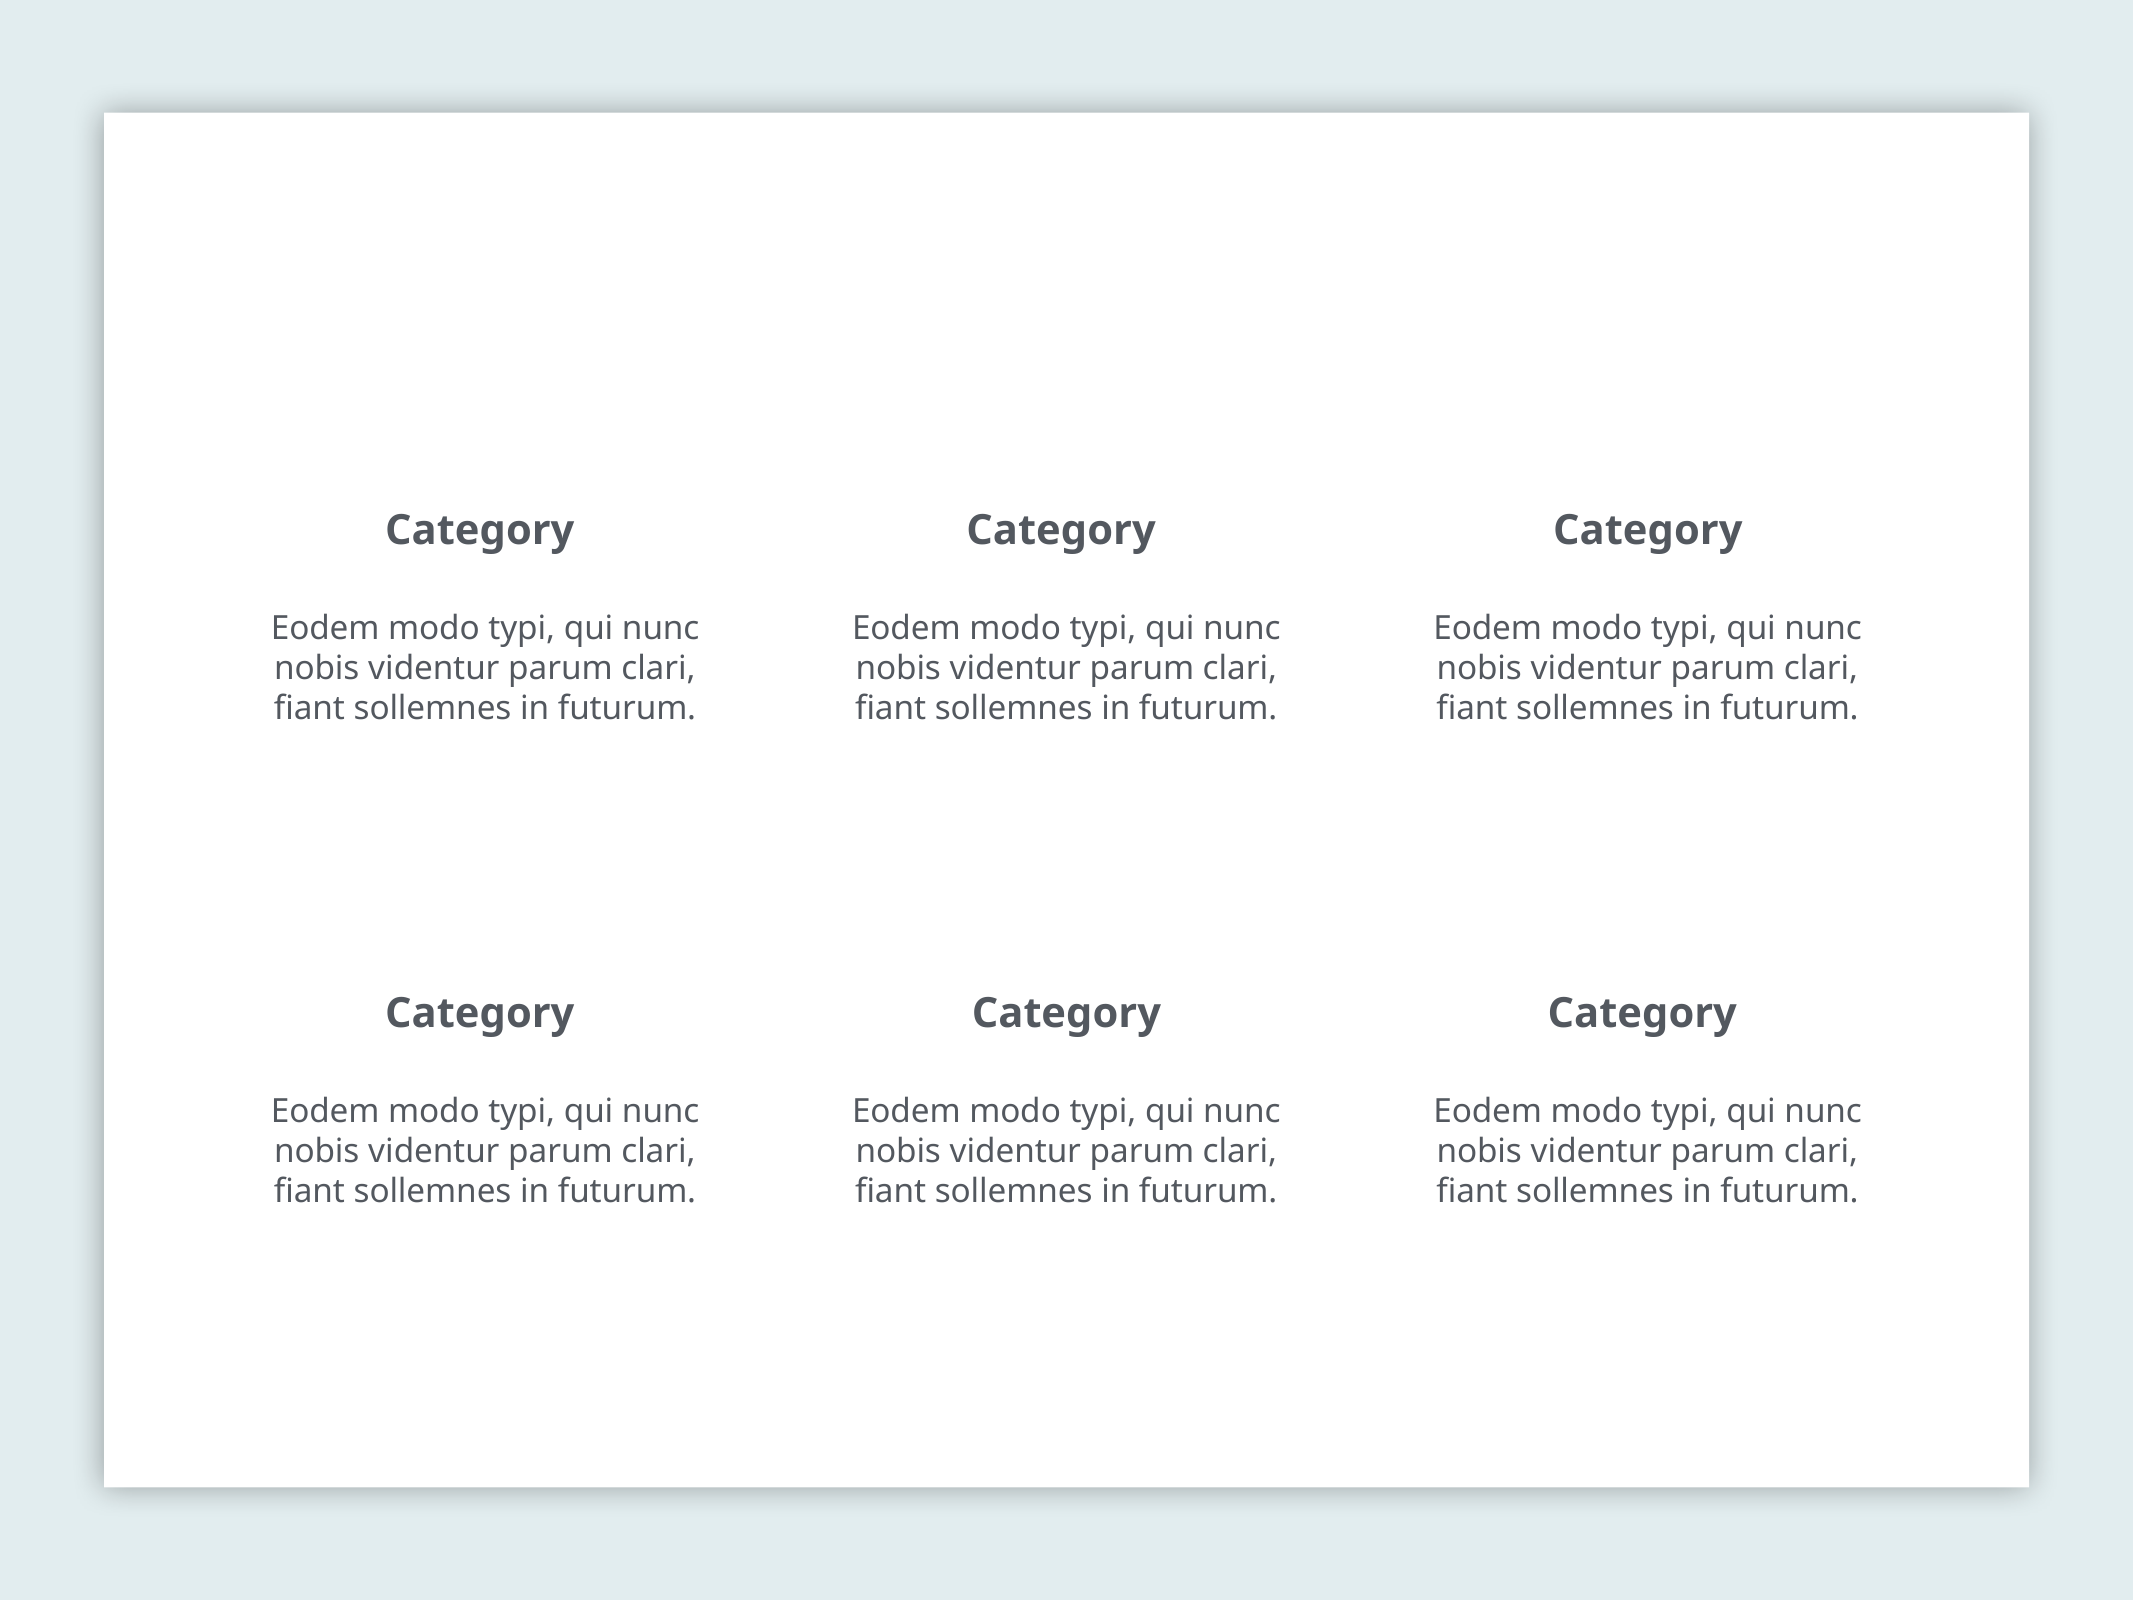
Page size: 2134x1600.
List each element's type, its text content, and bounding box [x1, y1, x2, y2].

list Eodem modo typi, qui nunc nobis videntur parum clari, fiant sollemnes in futurum. [249, 582, 722, 749]
list Category [830, 490, 1303, 574]
list Eodem modo typi, qui nunc nobis videntur parum clari, fiant sollemnes in futurum. [249, 1066, 722, 1233]
list Eodem modo typi, qui nunc nobis videntur parum clari, fiant sollemnes in futurum. [1411, 1066, 1884, 1233]
list Category [1411, 973, 1884, 1058]
list Category [249, 973, 722, 1058]
list Category [1411, 490, 1884, 574]
list Eodem modo typi, qui nunc nobis videntur parum clari, fiant sollemnes in futurum. [830, 1066, 1303, 1233]
list Eodem modo typi, qui nunc nobis videntur parum clari, fiant sollemnes in futurum. [830, 582, 1303, 749]
list Eodem modo typi, qui nunc nobis videntur parum clari, fiant sollemnes in futurum. [1411, 582, 1884, 749]
list Category [830, 973, 1303, 1058]
list Category [249, 490, 722, 574]
